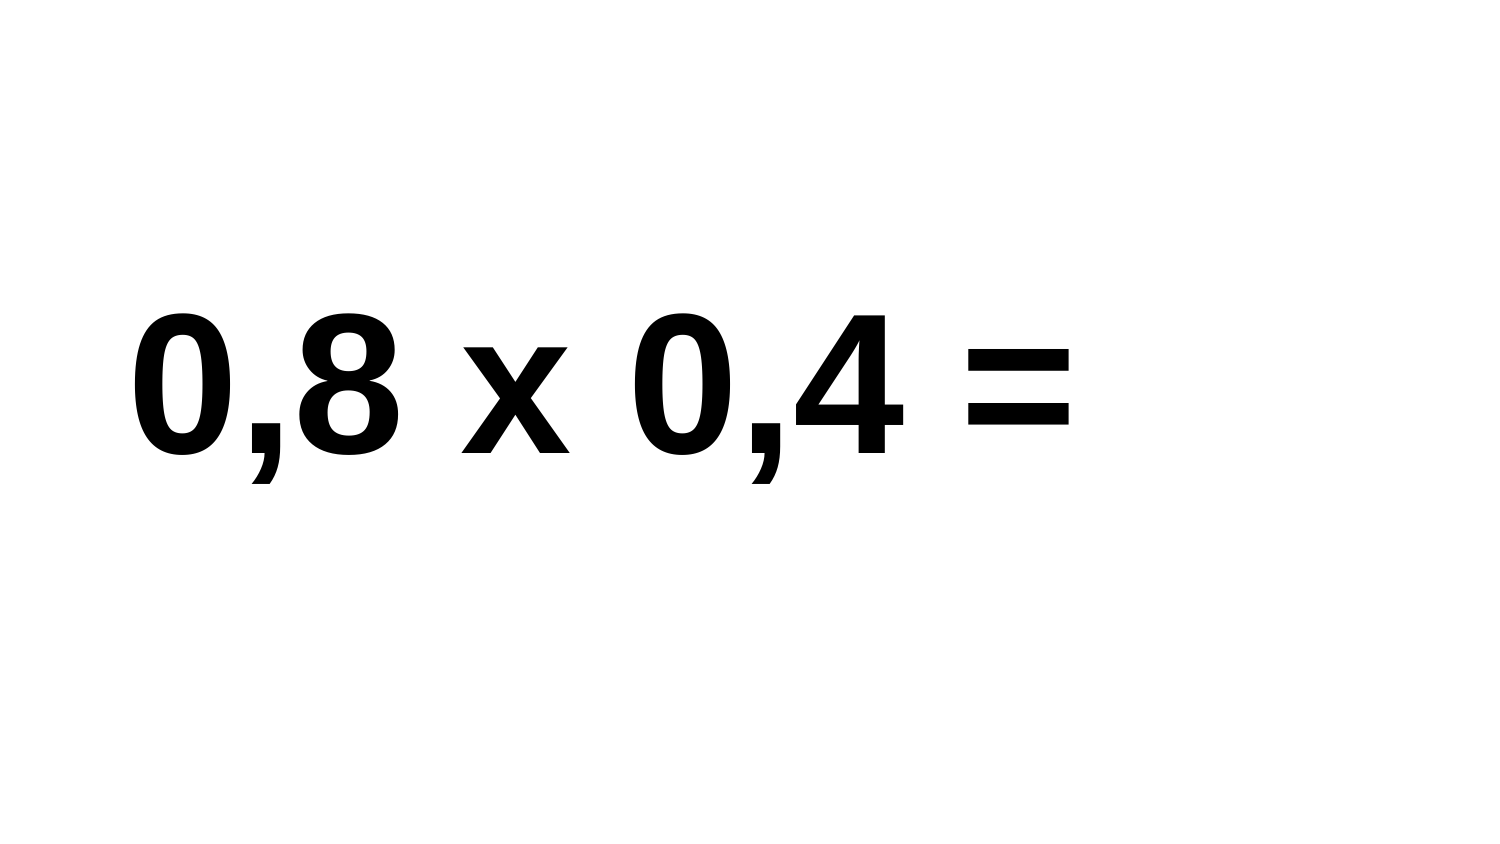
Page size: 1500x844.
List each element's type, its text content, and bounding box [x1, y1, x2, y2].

text_box 0,8 x 0,4 = [112, 318, 1388, 509]
